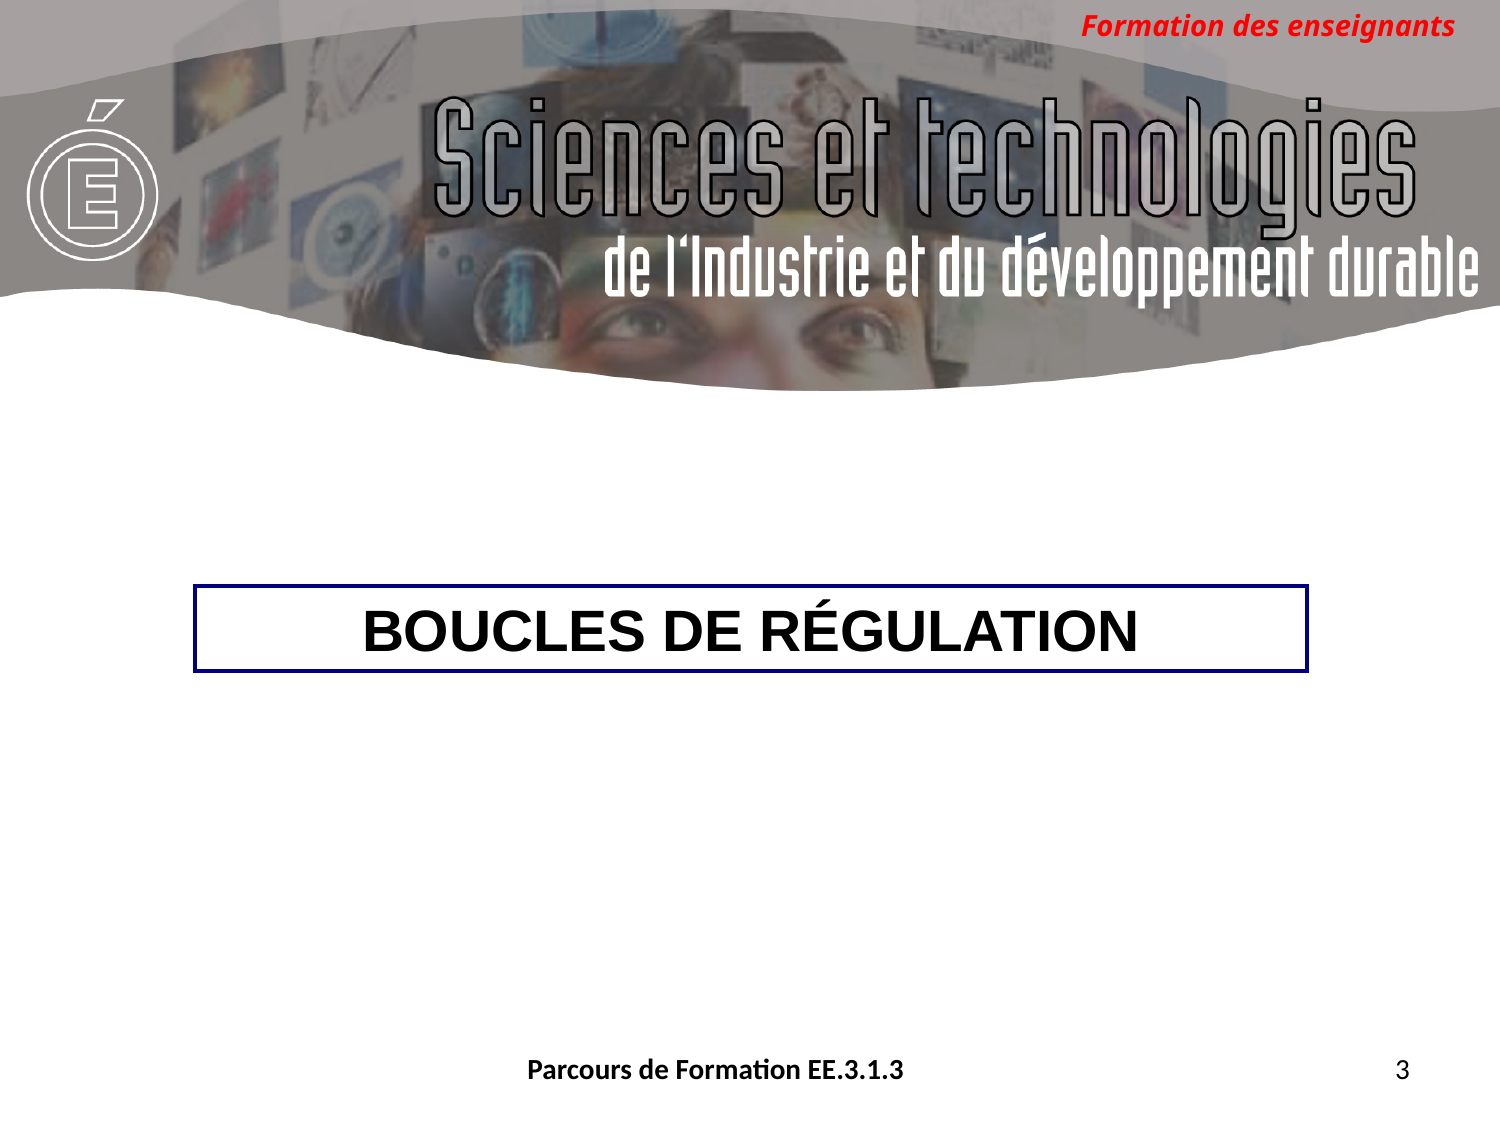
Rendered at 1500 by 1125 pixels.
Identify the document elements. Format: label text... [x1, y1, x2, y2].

footer Parcours de Formation EE.3.1.3 [512, 1042, 1075, 1103]
slide_number 3 [1075, 1042, 1425, 1103]
text_box BOUCLES DE RÉGULATION [194, 586, 1308, 671]
picture [0, 0, 1500, 400]
